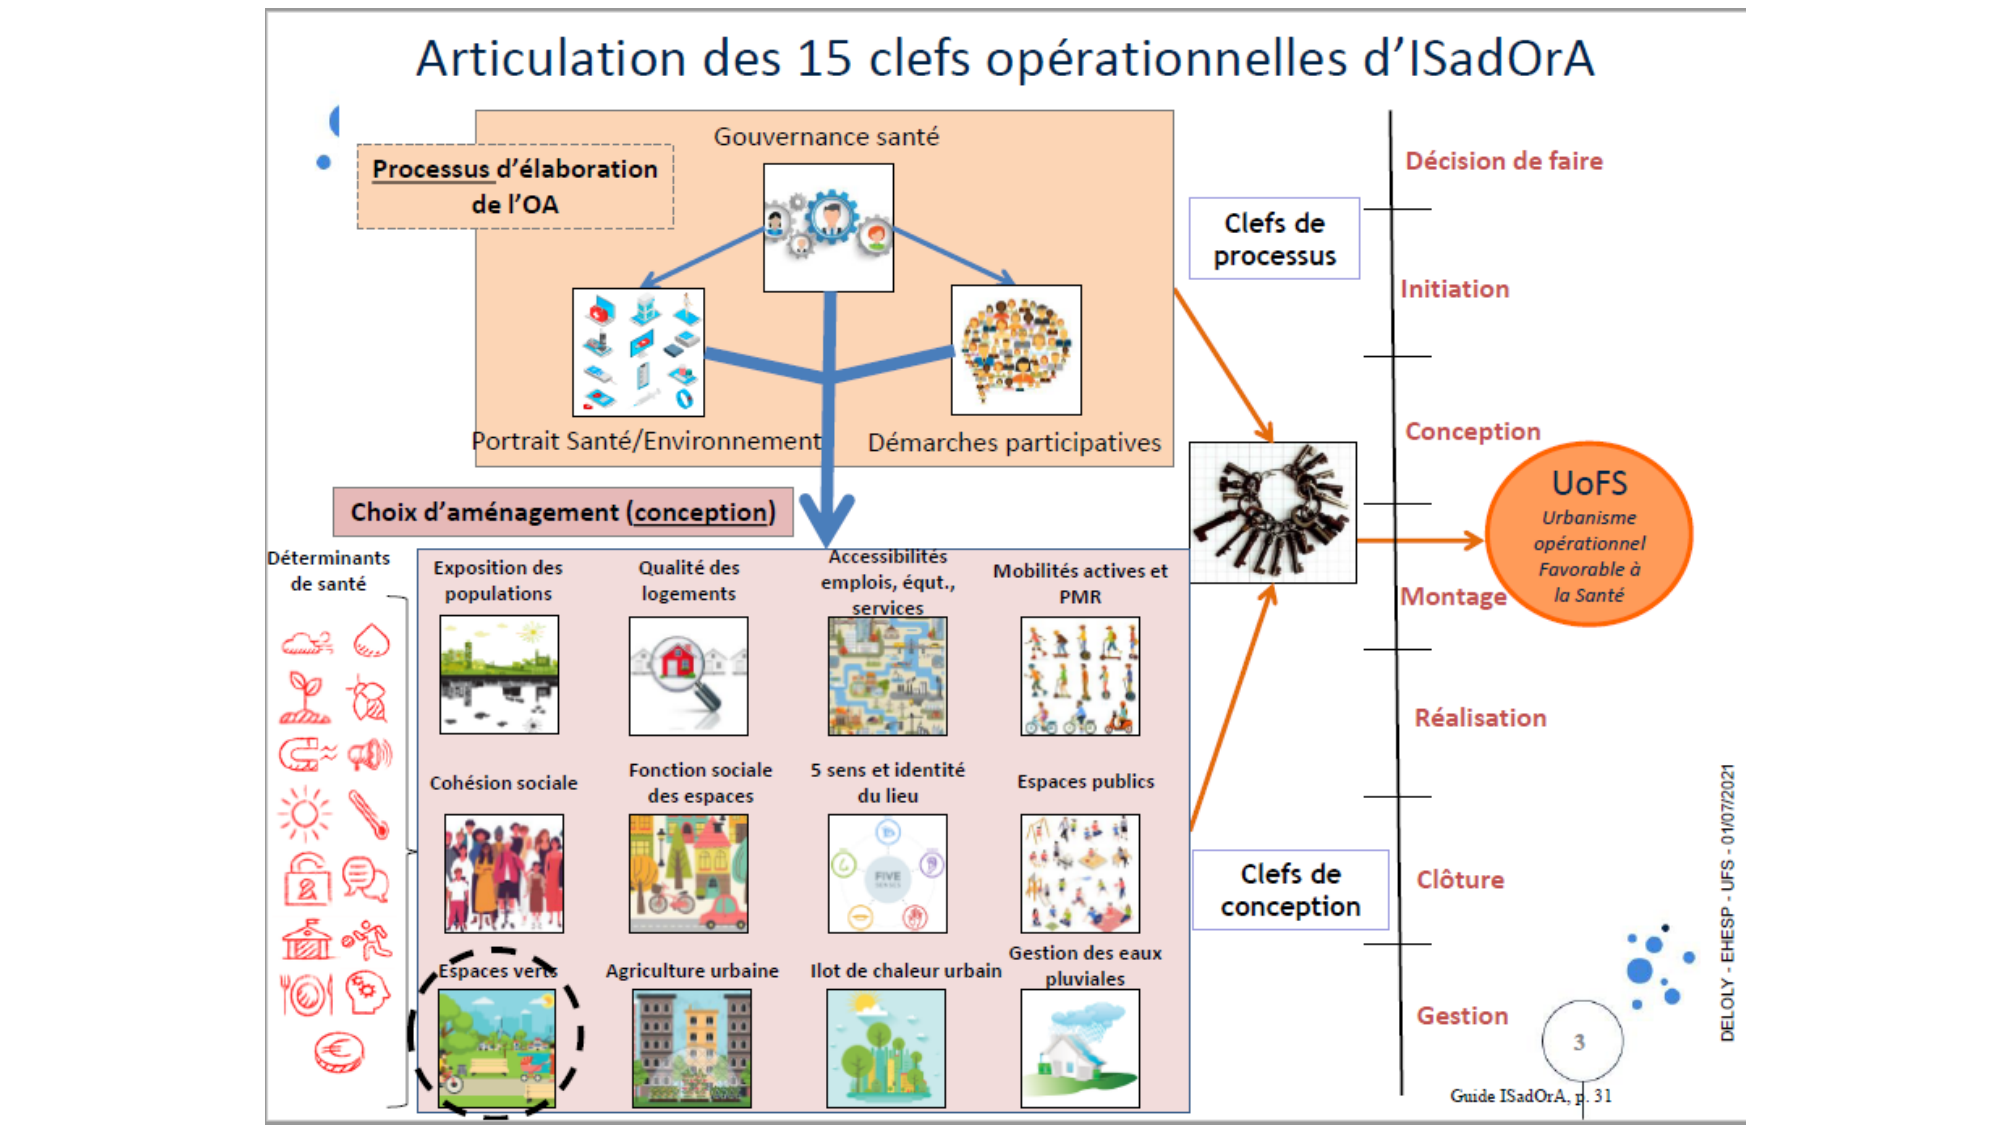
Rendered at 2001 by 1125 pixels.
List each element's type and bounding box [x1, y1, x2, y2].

picture [265, 8, 1747, 1125]
